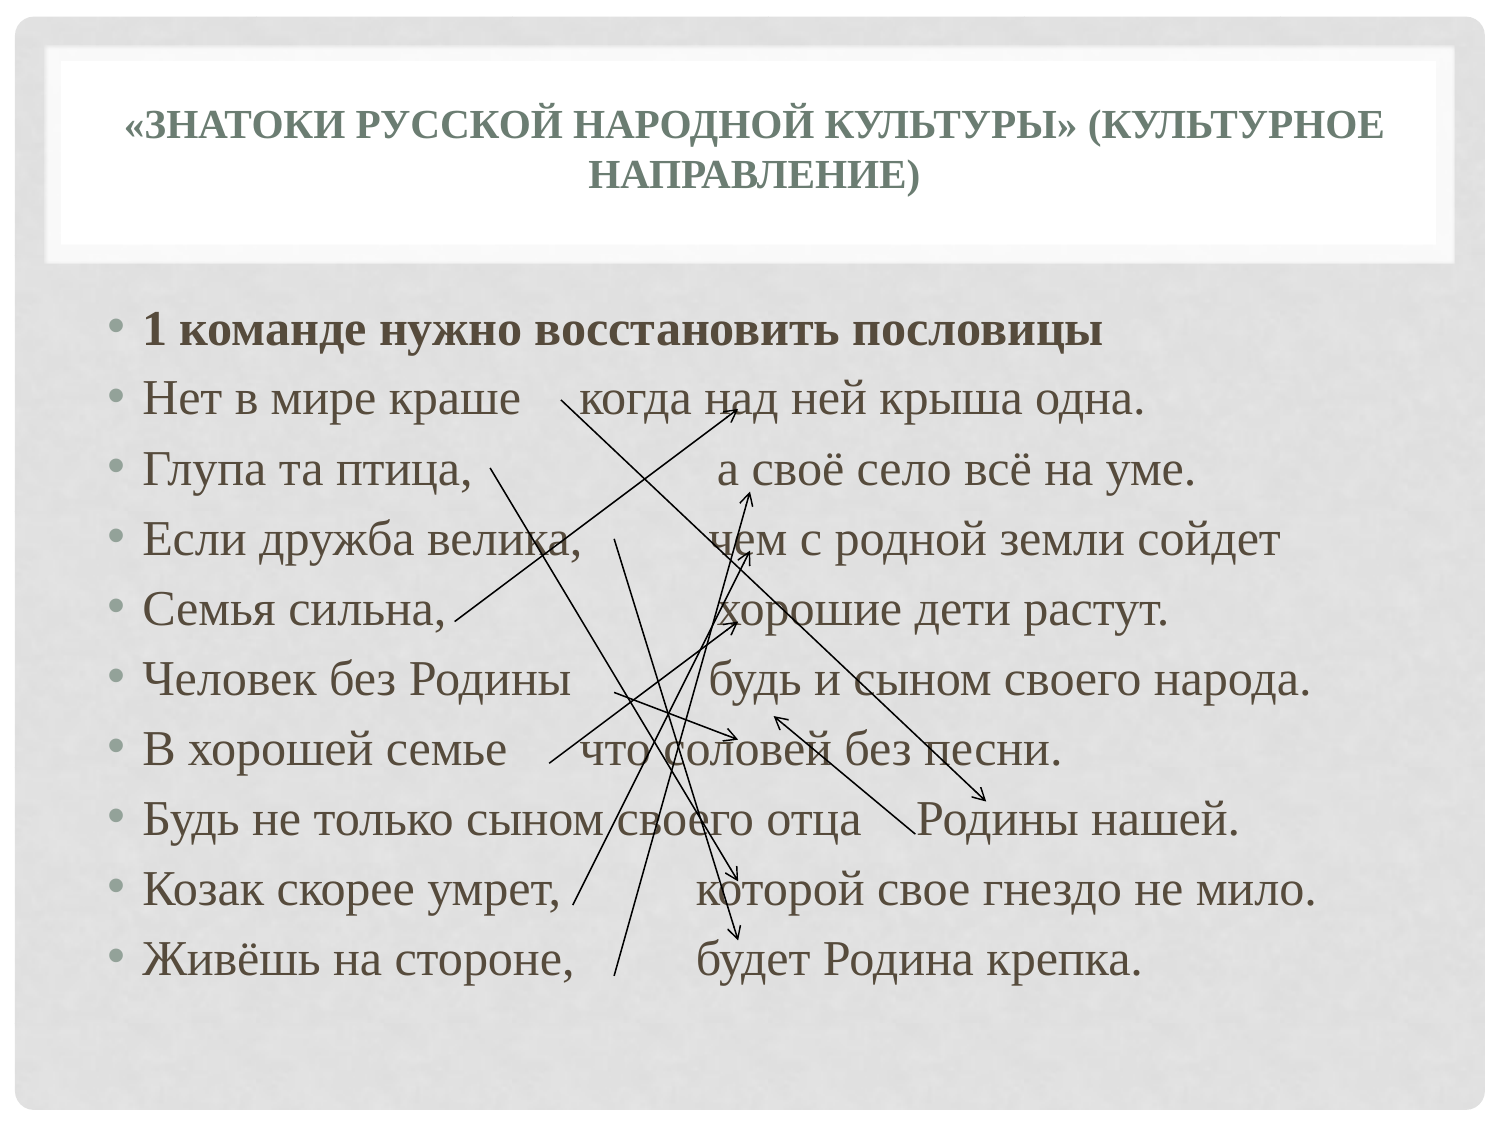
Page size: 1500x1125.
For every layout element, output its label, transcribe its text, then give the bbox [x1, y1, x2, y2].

list 1 команде нужно восстановить пословицы Нет в мире краше когда над ней крыша одна. Глупа та птица, а своё село всё на уме. Если дружба велика, чем с родной земли сойдет Семья сильна, хорошие дети растут. Человек без Родины будь и сыном своего народа. В хорошей семье что соловей без песни. Будь не только сыном своего отца Родины нашей. Козак скорее умрет, которой свое гнездо не мило. Живёшь на стороне, будет Родина крепка. [75, 287, 1425, 1005]
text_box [572, 550, 613, 906]
title «Знатоки русской народной культуры» (Культурное направление) [76, 90, 1432, 261]
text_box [548, 621, 572, 764]
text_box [454, 408, 739, 622]
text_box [560, 399, 987, 802]
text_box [489, 622, 572, 882]
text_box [773, 715, 916, 835]
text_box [613, 491, 751, 977]
